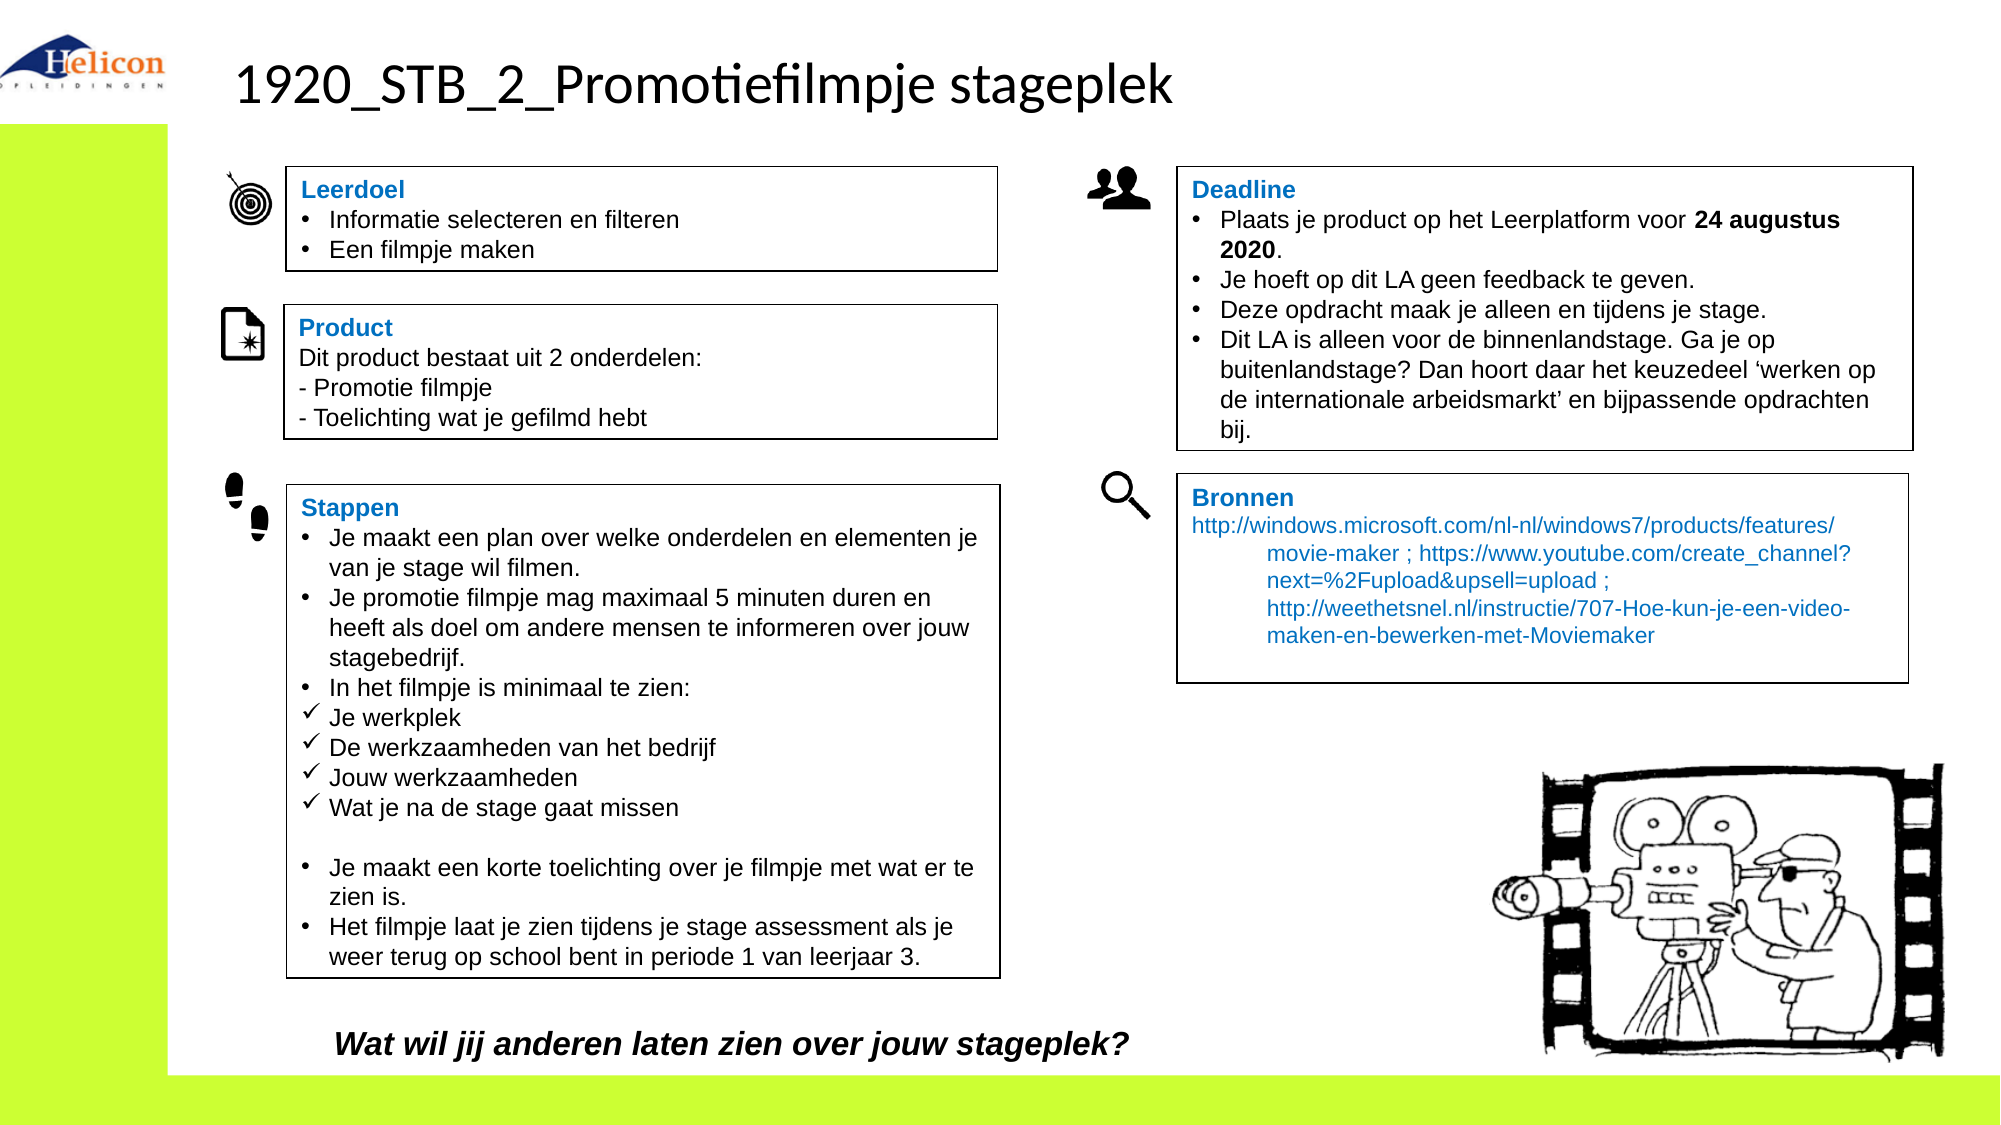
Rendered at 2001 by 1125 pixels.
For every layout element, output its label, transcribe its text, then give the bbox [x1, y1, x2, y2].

picture [223, 166, 273, 234]
text_box 1920_STB_2_Promotiefilmpje stageplek [219, 38, 1719, 123]
picture [221, 307, 265, 361]
text_box Leerdoel Informatie selecteren en filteren Een filmpje maken [286, 166, 998, 271]
text_box Deadline Plaats je product op het Leerplatform voor 24 augustus 2020. Je hoeft op dit LA geen feedback te geven. Deze opdracht maak je alleen en tijdens je stage. Dit LA is alleen voor de binnenlandstage. Ga je op buitenlandstage? Dan hoort daar het keuzedeel ‘werken op de internationale arbeidsmarkt’ en bijpassende opdrachten bij. [1177, 166, 1913, 451]
text_box Product Dit product bestaat uit 2 onderdelen: - Promotie filmpje - Toelichting wat je gefilmd hebt [283, 304, 998, 439]
picture [1086, 166, 1151, 210]
picture [0, 0, 168, 125]
picture [1101, 471, 1151, 520]
text_box Wat wil jij anderen laten zien over jouw stageplek? [318, 1014, 1451, 1070]
picture [1485, 759, 1952, 1065]
picture [225, 472, 269, 542]
text_box [169, 1074, 2000, 1125]
text_box Bronnen http://windows.microsoft.com/nl-nl/windows7/products/features/movie-maker ; https://www.youtube.com/create_channel?next=%2Fupload&upsell=upload ; http://weethetsnel.nl/instructie/707-Hoe-kun-je-een-video-maken-en-bewerken-met-Moviemaker [1177, 473, 1909, 684]
text_box [0, 0, 169, 1125]
text_box Stappen Je maakt een plan over welke onderdelen en elementen je van je stage wil filmen. Je promotie filmpje mag maximaal 5 minuten duren en heeft als doel om andere mensen te informeren over jouw stagebedrijf. In het filmpje is minimaal te zien: Je werkplek De werkzaamheden van het bedrijf Jouw werkzaamheden Wat je na de stage gaat missen Je maakt een korte toelichting over je filmpje met wat er te zien is. Het filmpje laat je zien tijdens je stage assessment als je weer terug op school bent in periode 1 van leerjaar 3. [286, 484, 1000, 979]
